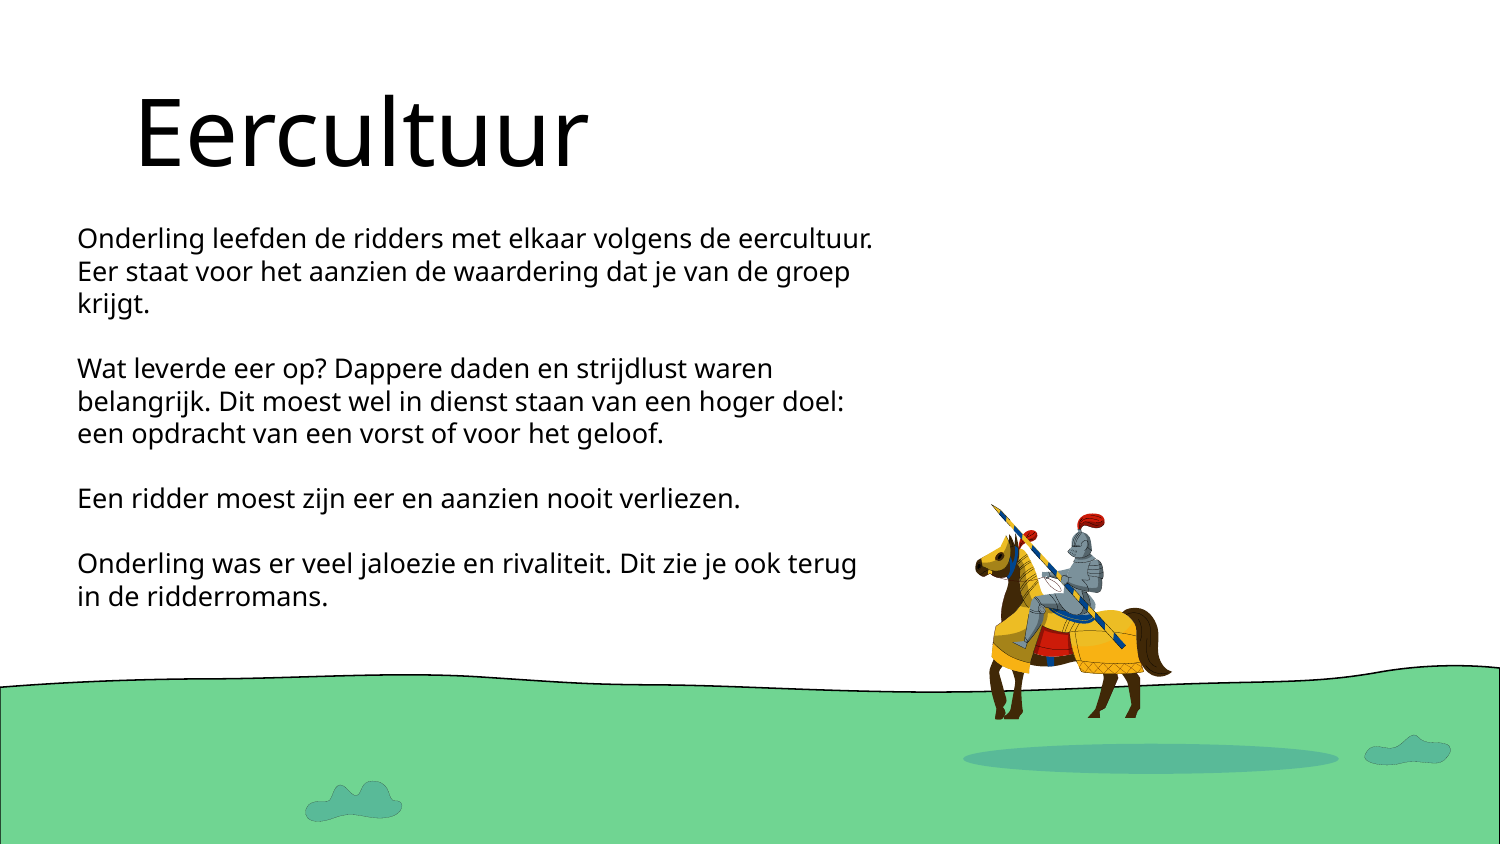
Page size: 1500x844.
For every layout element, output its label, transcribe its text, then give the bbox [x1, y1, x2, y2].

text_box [973, 504, 1173, 720]
list Onderling leefden de ridders met elkaar volgens de eercultuur. Eer staat voor het aanzien de waardering dat je van de groep krijgt. Wat leverde eer op? Dappere daden en strijdlust waren belangrijk. Dit moest wel in dienst staan van een hoger doel: een opdracht van een vorst of voor het geloof. Een ridder moest zijn eer en aanzien nooit verliezen. Onderling was er veel jaloezie en rivaliteit. Dit zie je ook terug in de ridderromans. [62, 206, 892, 533]
text_box [963, 743, 1339, 774]
text_box [1364, 734, 1451, 766]
text_box [305, 781, 402, 822]
title Eercultuur [118, 72, 1382, 167]
text_box [0, 665, 1500, 844]
